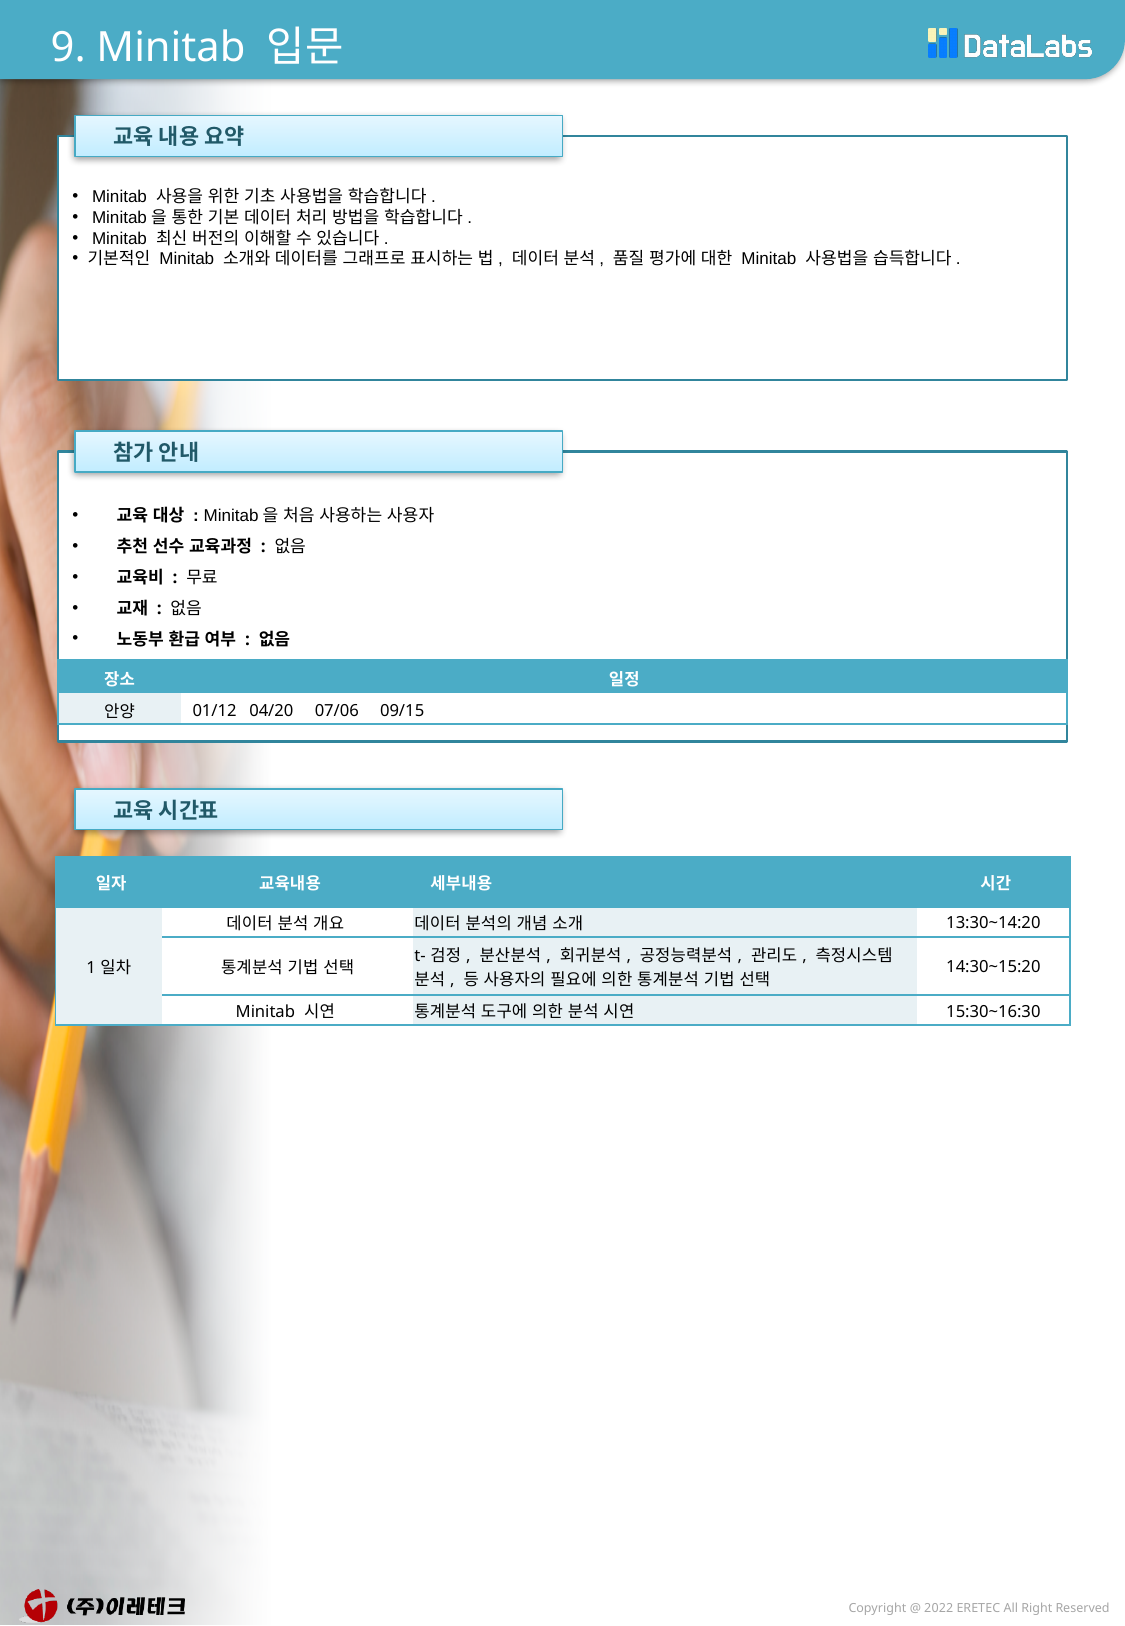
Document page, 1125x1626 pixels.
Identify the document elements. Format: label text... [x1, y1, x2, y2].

table_header 교육내용 [162, 858, 413, 906]
table_cell 데이터 분석의 개념 소개 [413, 908, 917, 936]
text_box 교육 시간표 [74, 788, 563, 830]
text_box 참가 안내 [74, 430, 563, 473]
table_cell 1일차 [56, 908, 162, 1024]
picture [0, 23, 1125, 1625]
table_cell 15:30~16:30 [917, 996, 1069, 1024]
text_box [55, 449, 1070, 744]
table_cell Minitab 시연 [162, 996, 413, 1024]
table_cell 안양 [59, 693, 181, 723]
text_box [55, 134, 1070, 382]
title 9. Minitab 입문 [35, 9, 1049, 80]
table_cell 데이터 분석 개요 [162, 908, 413, 936]
table_cell t-검정, 분산분석, 회귀분석, 공정능력분석, 관리도, 측정시스템 분석, 등 사용자의 필요에 의한 통계분석 기법 선택 [413, 938, 917, 994]
table_header 일자 [56, 858, 162, 906]
table_cell 13:30~14:20 [917, 908, 1069, 936]
table_header 세부내용 [413, 858, 917, 906]
table_header 시간 [917, 858, 1069, 906]
text_box Minitab 사용을 위한 기초 사용법을 학습합니다. Minitab을 통한 기본 데이터 처리 방법을 학습합니다. Minitab 최신 버전의 이해할 수 있습니다. 기본적인 Minitab 소개와 데이터를 그래프로 표시하는 법, 데이터 분석, 품질 평가에 대한 Minitab 사용법을 습득합니다. [57, 157, 1068, 297]
table_header 일정 [181, 661, 1066, 691]
text_box 교육 내용 요약 [74, 115, 563, 157]
table_cell 통계분석 도구에 의한 분석 시연 [413, 996, 917, 1024]
text_box 교육 대상 : Minitab을 처음 사용하는 사용자 추천 선수 교육과정 : 없음 교육비 : 무료 교재 : 없음 노동부 환급 여부 : 없음 [57, 486, 1068, 659]
table_cell 01/12 04/20 07/06 09/15 [181, 693, 1066, 723]
table_cell 14:30~15:20 [917, 938, 1069, 994]
table_header 장소 [59, 661, 181, 691]
table_cell 통계분석 기법 선택 [162, 938, 413, 994]
